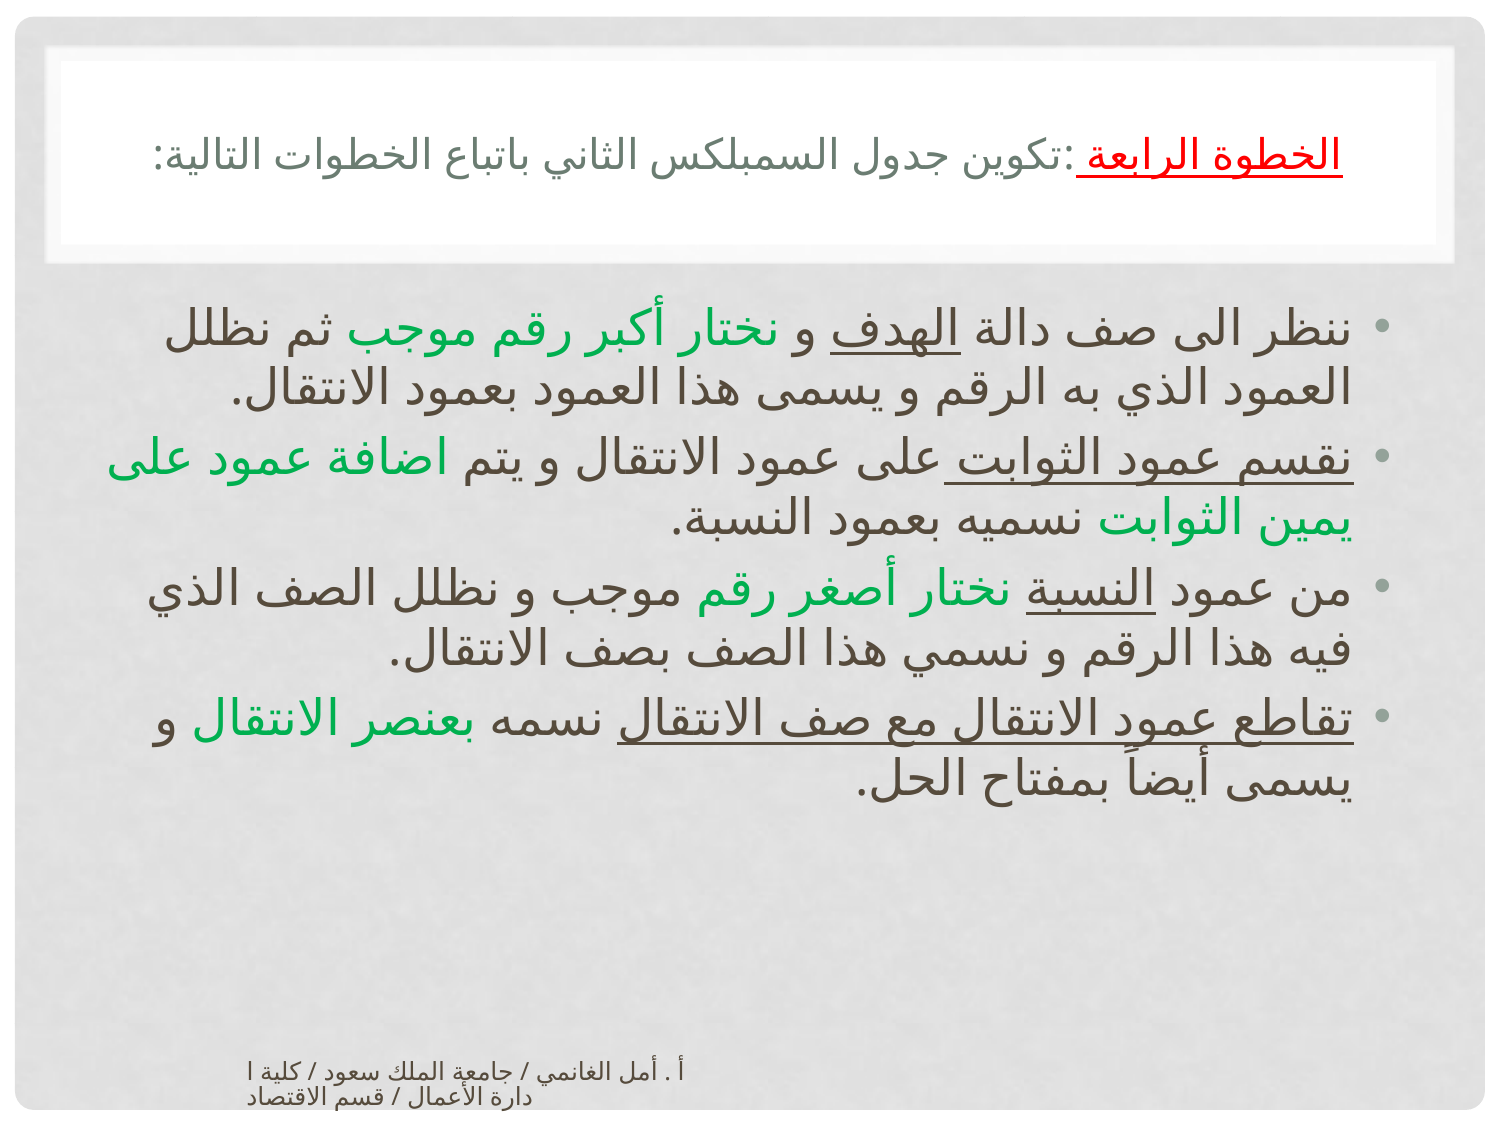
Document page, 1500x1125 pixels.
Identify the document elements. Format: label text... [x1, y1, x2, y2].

footer أ . أمل الغانمي / جامعة الملك سعود / كلية ادارة الأعمال / قسم الاقتصاد [512, 1042, 988, 1103]
list ننظر الى صف دالة الهدف و نختار أكبر رقم موجب ثم نظلل العمود الذي به الرقم و يسمى هذا العمود بعمود الانتقال. نقسم عمود الثوابت على عمود الانتقال و يتم اضافة عمود على يمين الثوابت نسميه بعمود النسبة. من عمود النسبة نختار أصغر رقم موجب و نظلل الصف الذي فيه هذا الرقم و نسمي هذا الصف بصف الانتقال. تقاطع عمود الانتقال مع صف الانتقال نسمه بعنصر الانتقال و يسمى أيضاً بمفتاح الحل. [75, 287, 1425, 1005]
title الخطوة الرابعة :تكوين جدول السمبلكس الثاني باتباع الخطوات التالية: [69, 66, 1425, 238]
